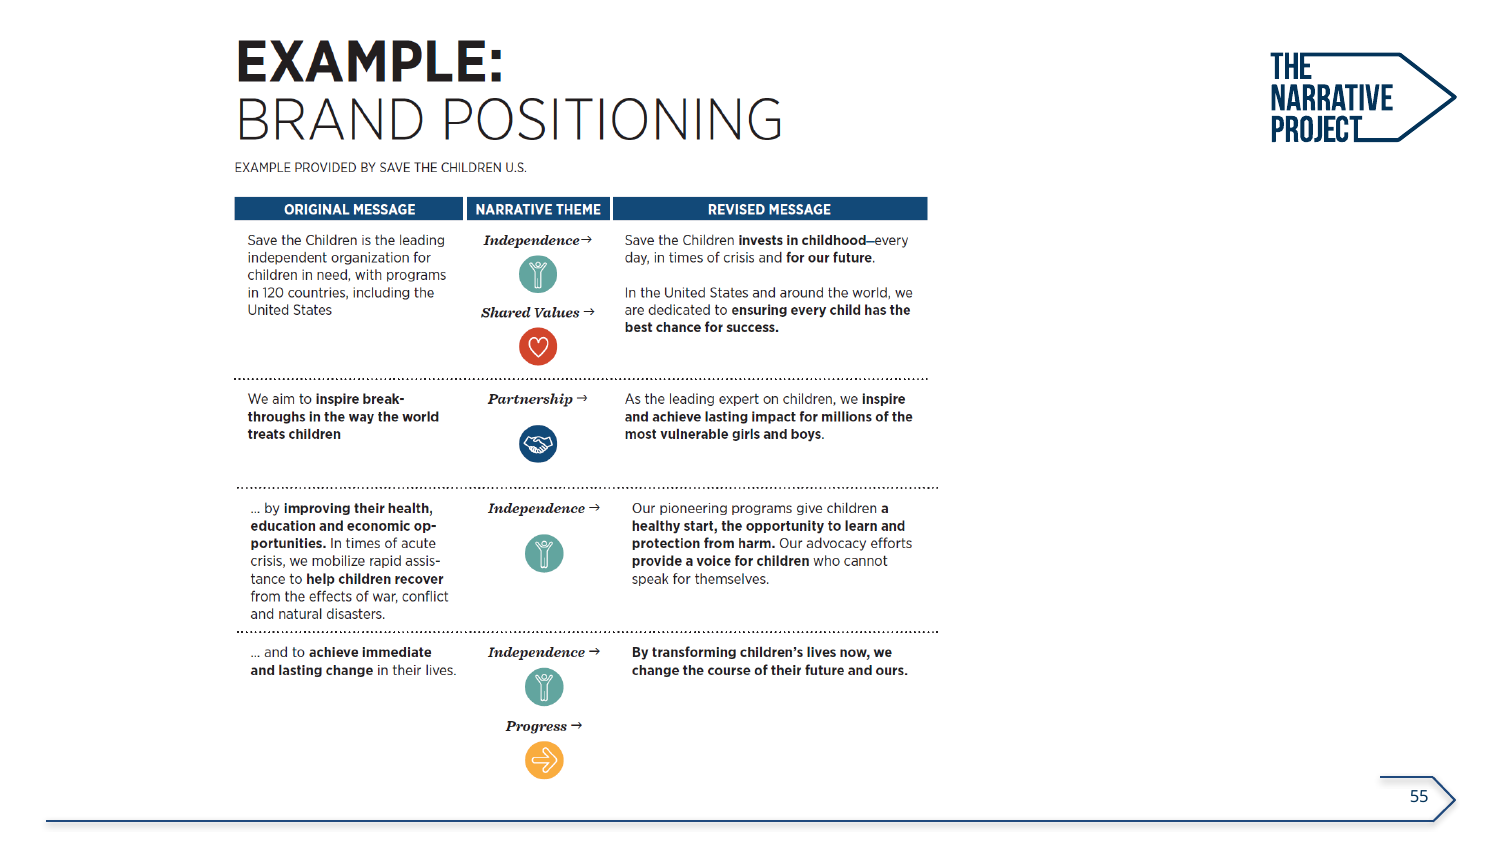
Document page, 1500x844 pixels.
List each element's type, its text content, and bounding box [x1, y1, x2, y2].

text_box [226, 28, 947, 791]
slide_number 55 [1093, 775, 1444, 820]
